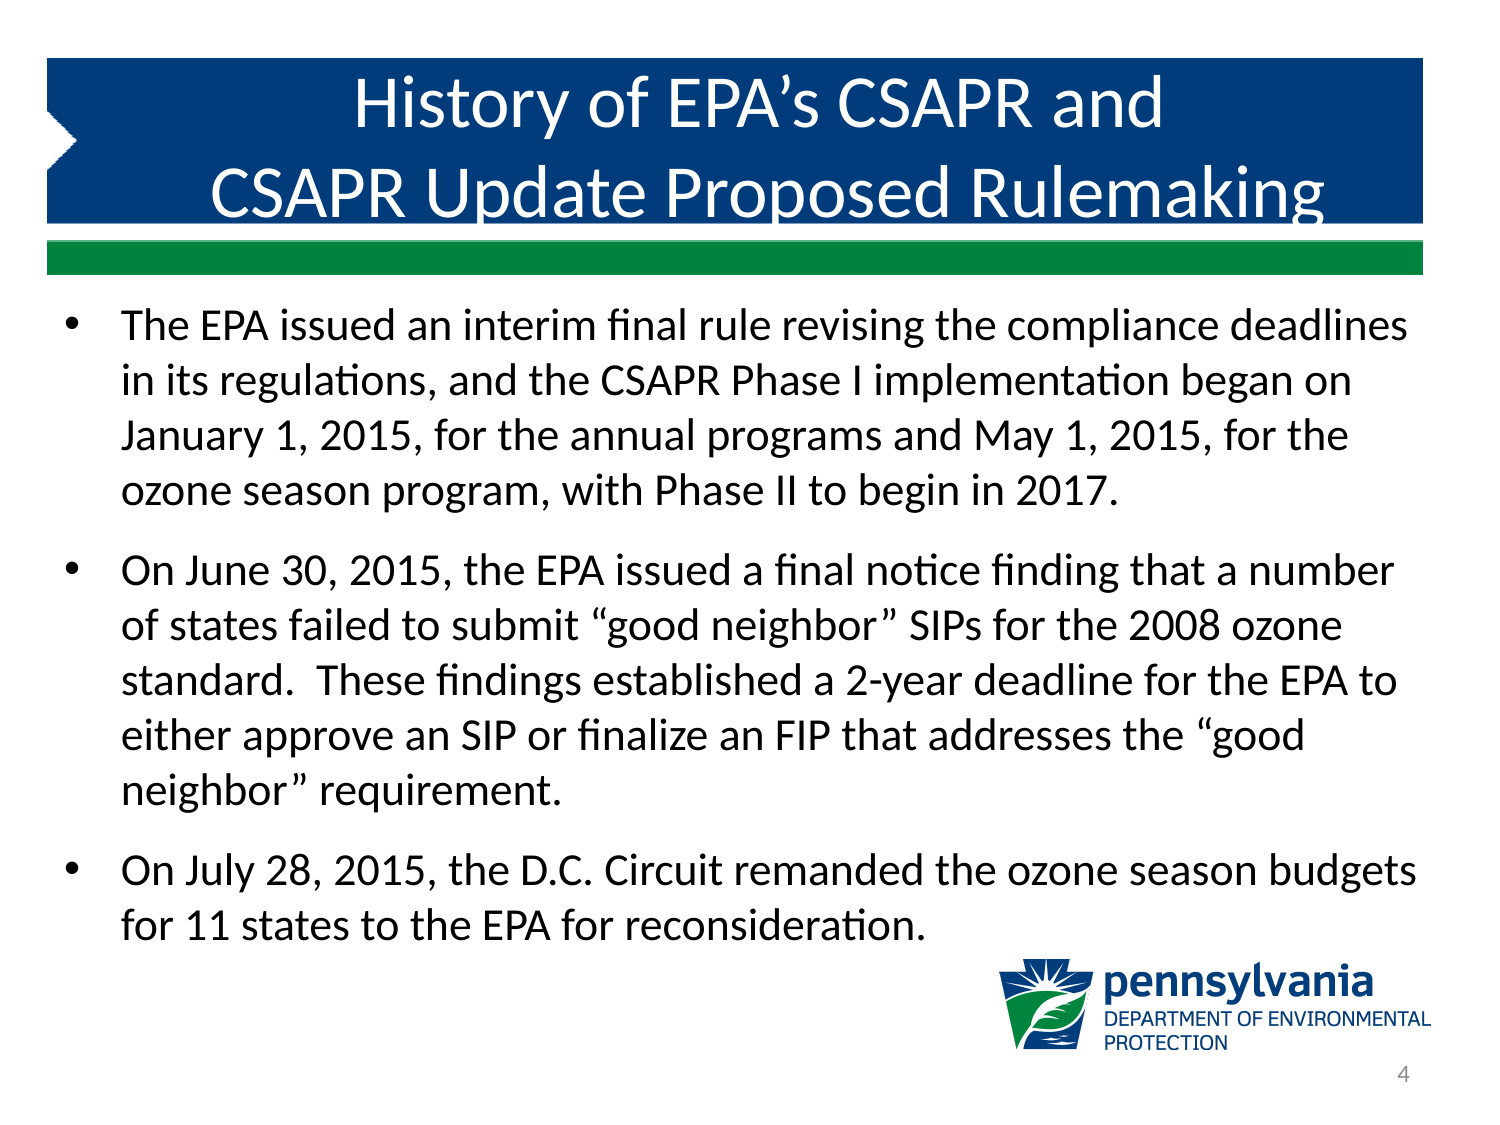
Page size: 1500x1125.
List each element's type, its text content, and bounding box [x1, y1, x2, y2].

picture [999, 958, 1431, 1051]
slide_number 4 [1074, 1060, 1425, 1103]
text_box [47, 58, 1423, 276]
list The EPA issued an interim final rule revising the compliance deadlines in its regulations, and the CSAPR Phase I implementation began on January 1, 2015, for the annual programs and May 1, 2015, for the ozone season program, with Phase II to begin in 2017. On June 30, 2015, the EPA issued a final notice finding that a number of states failed to submit “good neighbor” SIPs for the 2008 ozone standard. These findings established a 2-year deadline for the EPA to either approve an SIP or finalize an FIP that addresses the “good neighbor” requirement. On July 28, 2015, the D.C. Circuit remanded the ozone season budgets for 11 states to the EPA for reconsideration. [49, 287, 1437, 993]
